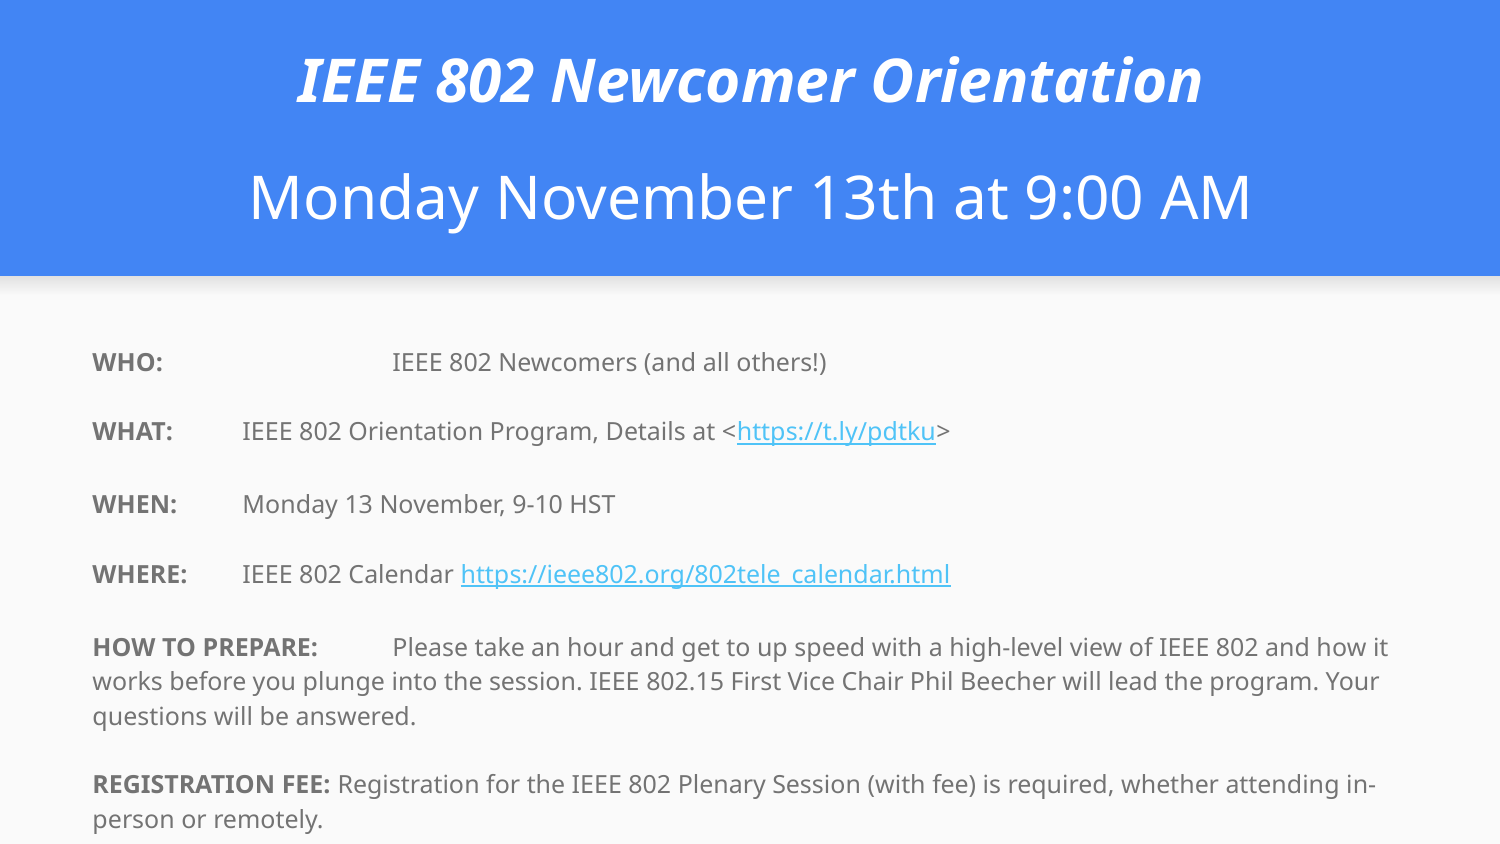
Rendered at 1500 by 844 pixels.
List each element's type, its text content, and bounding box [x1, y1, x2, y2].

title IEEE 802 Newcomer Orientation Monday November 13th at 9:00 AM [77, 14, 1427, 248]
list WHO: IEEE 802 Newcomers (and all others!) WHAT: IEEE 802 Orientation Program, Details at <https://t.ly/pdtku> WHEN: Monday 13 November, 9-10 HST WHERE: IEEE 802 Calendar https://ieee802.org/802tele_calendar.html HOW TO PREPARE: Please take an hour and get to up speed with a high-level view of IEEE 802 and how it works before you plunge into the session. IEEE 802.15 First Vice Chair Phil Beecher will lead the program. Your questions will be answered. REGISTRATION FEE: Registration for the IEEE 802 Plenary Session (with fee) is required, whether attending in-person or remotely. [77, 296, 1455, 835]
